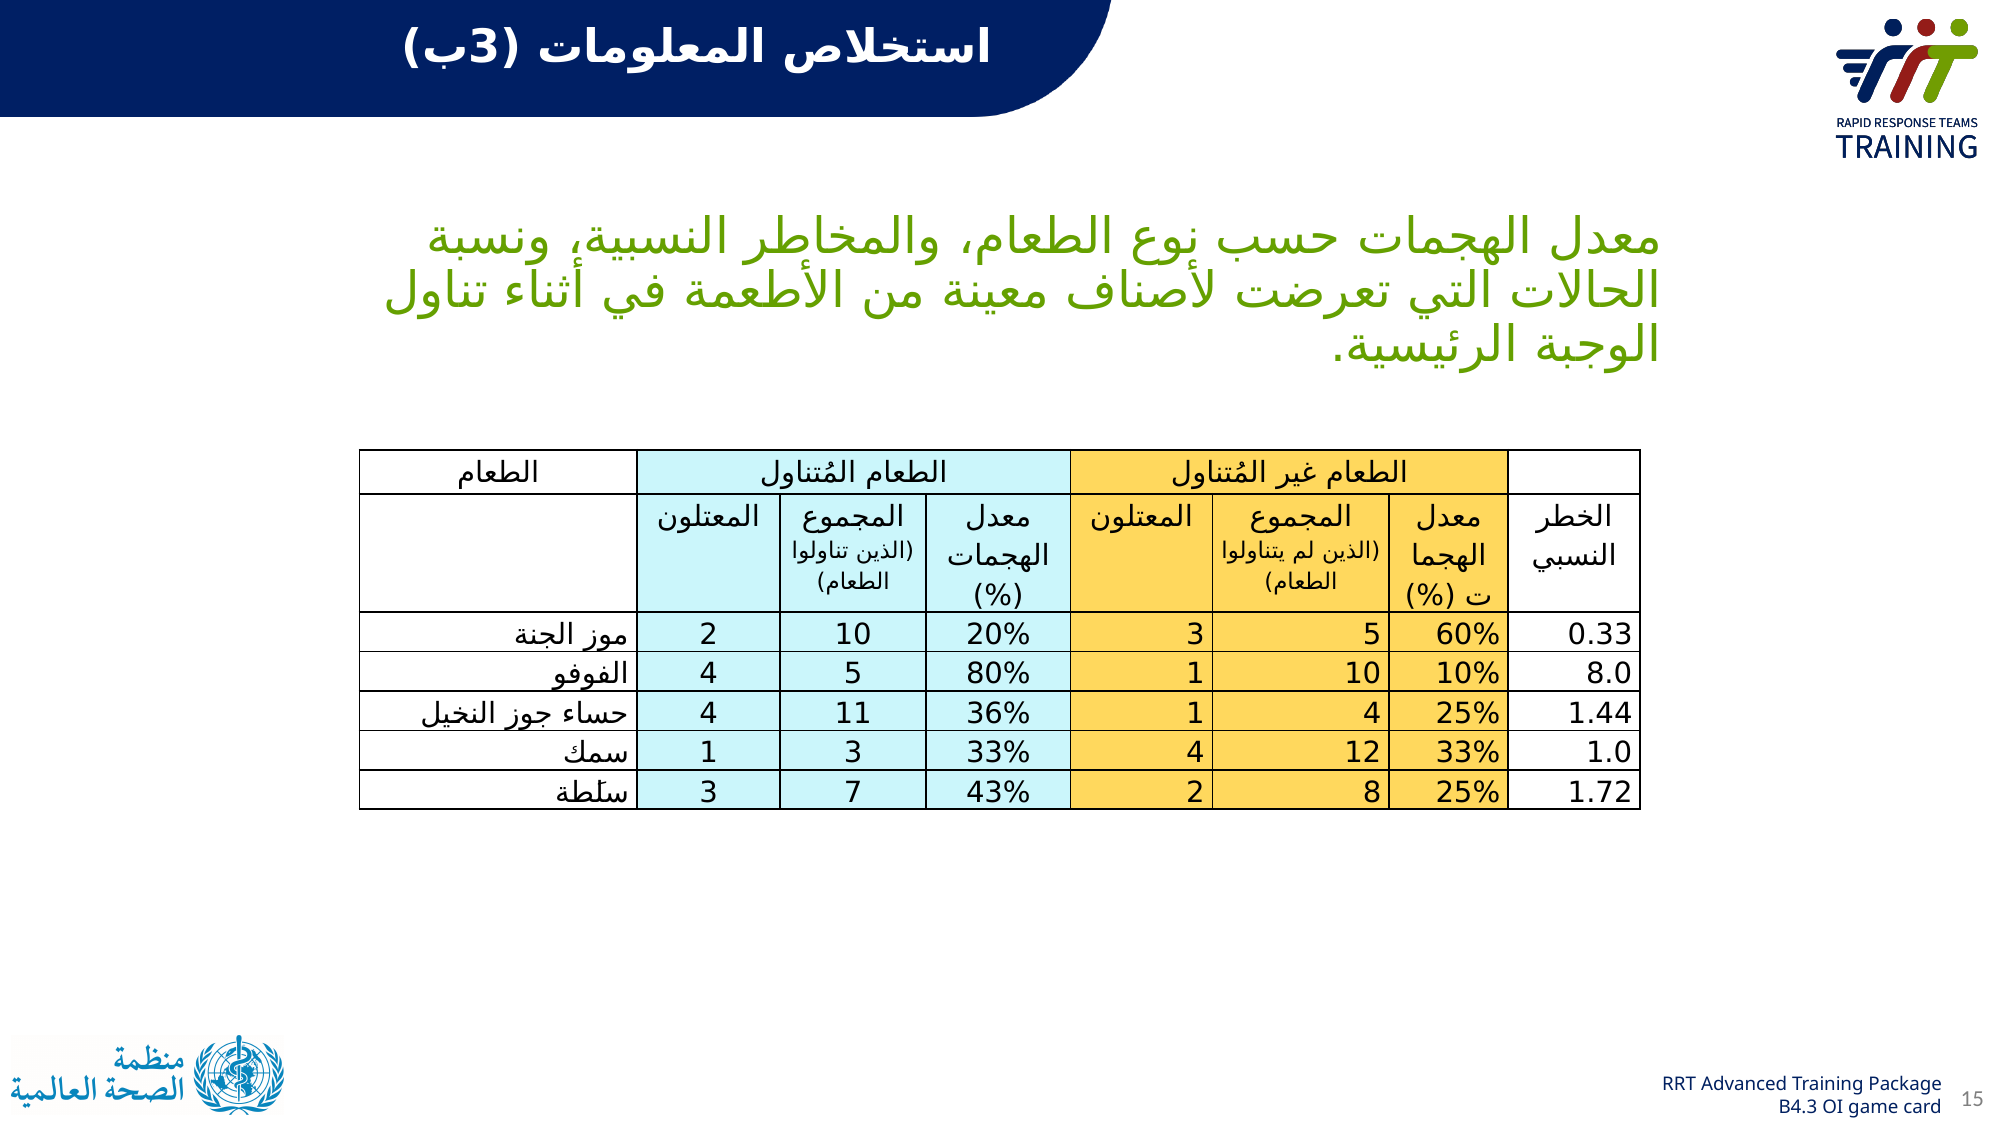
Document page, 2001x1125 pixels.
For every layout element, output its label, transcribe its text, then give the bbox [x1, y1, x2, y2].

table_cell 12 [1213, 731, 1388, 769]
table_cell 25% [1390, 771, 1507, 808]
table_cell الفوفو [360, 652, 636, 690]
table_cell 20% [927, 613, 1070, 651]
table_cell معدل الهجمات (%) [927, 495, 1070, 611]
table_header الطعام [360, 451, 636, 493]
table_cell 1 [1071, 652, 1212, 690]
table_cell 4 [638, 692, 779, 730]
table_cell موز الجنة [360, 613, 636, 651]
picture [0, 0, 1113, 117]
table_header [1509, 451, 1639, 493]
table_cell 1 [1071, 692, 1212, 730]
table_cell 1.44 [1509, 692, 1639, 730]
text_box استخلاص المعلومات (3ب) [23, 15, 1000, 80]
table_cell 7 [781, 771, 925, 808]
table_cell 4 [1213, 692, 1388, 730]
table_cell [360, 495, 636, 611]
table_cell 11 [781, 692, 925, 730]
table_cell 3 [781, 731, 925, 769]
table_cell المجموع (الذين لم يتناولوا الطعام) [1213, 495, 1388, 611]
table_cell 80% [927, 652, 1070, 690]
table_cell 1 [638, 731, 779, 769]
table_cell 33% [927, 731, 1070, 769]
list معدل الهجمات حسب نوع الطعام، والمخاطر النسبية، ونسبة الحالات التي تعرضت لأصناف معينة من الأطعمة في أثناء تناول الوجبة الرئيسية. [329, 202, 1671, 382]
table_cell 10 [781, 613, 925, 651]
table_cell 3 [638, 771, 779, 808]
table_cell 2 [638, 613, 779, 651]
table_cell 60% [1390, 613, 1507, 651]
picture [11, 1035, 284, 1115]
table_cell 36% [927, 692, 1070, 730]
table_cell 25% [1390, 692, 1507, 730]
table_cell 5 [781, 652, 925, 690]
table_cell سمك [360, 731, 636, 769]
table_cell 3 [1071, 613, 1212, 651]
table_cell 2 [1071, 771, 1212, 808]
table_header الطعام المُتناول [638, 451, 1070, 493]
table_cell 10 [1213, 652, 1388, 690]
table_cell المجموع (الذين تناولوا الطعام) [781, 495, 925, 611]
table_cell 0.33 [1509, 613, 1639, 651]
table_cell 8.0 [1509, 652, 1639, 690]
table_cell 5 [1213, 613, 1388, 651]
picture [1835, 19, 1978, 167]
table_cell 10% [1390, 652, 1507, 690]
table_cell 8 [1213, 771, 1388, 808]
table_cell 33% [1390, 731, 1507, 769]
table_cell المعتلون [1071, 495, 1212, 611]
table_cell سلَطة [360, 771, 636, 808]
picture [241, 1050, 247, 1059]
table_cell المعتلون [638, 495, 779, 611]
table_cell 1.72 [1509, 771, 1639, 808]
table_cell الخطر النسبي [1509, 495, 1639, 611]
table_cell 4 [638, 652, 779, 690]
table_cell 43% [927, 771, 1070, 808]
table_cell حساء جوز النخيل [360, 692, 636, 730]
table_header الطعام غير المُتناول [1071, 451, 1507, 493]
table_cell معدل الهجمات (%) [1390, 495, 1507, 611]
table_cell 1.0 [1509, 731, 1639, 769]
